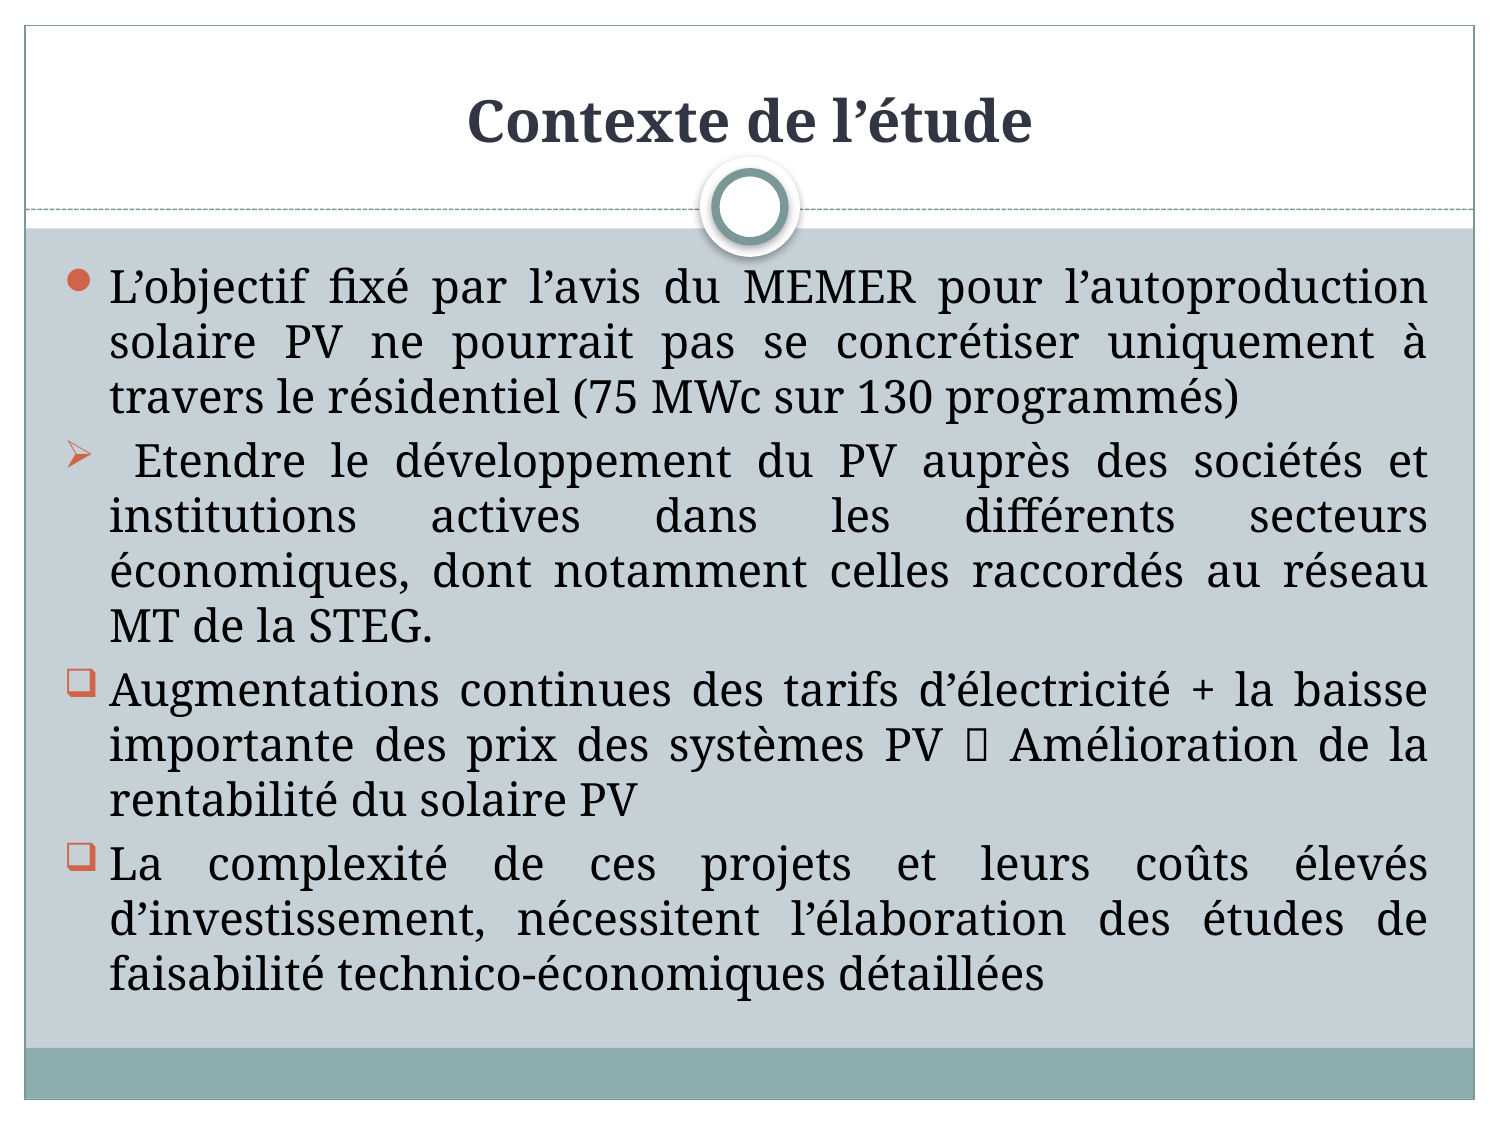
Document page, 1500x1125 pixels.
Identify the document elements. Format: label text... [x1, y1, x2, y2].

title Contexte de l’étude [29, 37, 1471, 162]
list L’objectif fixé par l’avis du MEMER pour l’autoproduction solaire PV ne pourrait pas se concrétiser uniquement à travers le résidentiel (75 MWc sur 130 programmés) Etendre le développement du PV auprès des sociétés et institutions actives dans les différents secteurs économiques, dont notamment celles raccordés au réseau MT de la STEG. Augmentations continues des tarifs d’électricité + la baisse importante des prix des systèmes PV  Amélioration de la rentabilité du solaire PV La complexité de ces projets et leurs coûts élevés d’investissement, nécessitent l’élaboration des études de faisabilité technico-économiques détaillées [49, 250, 1445, 1024]
